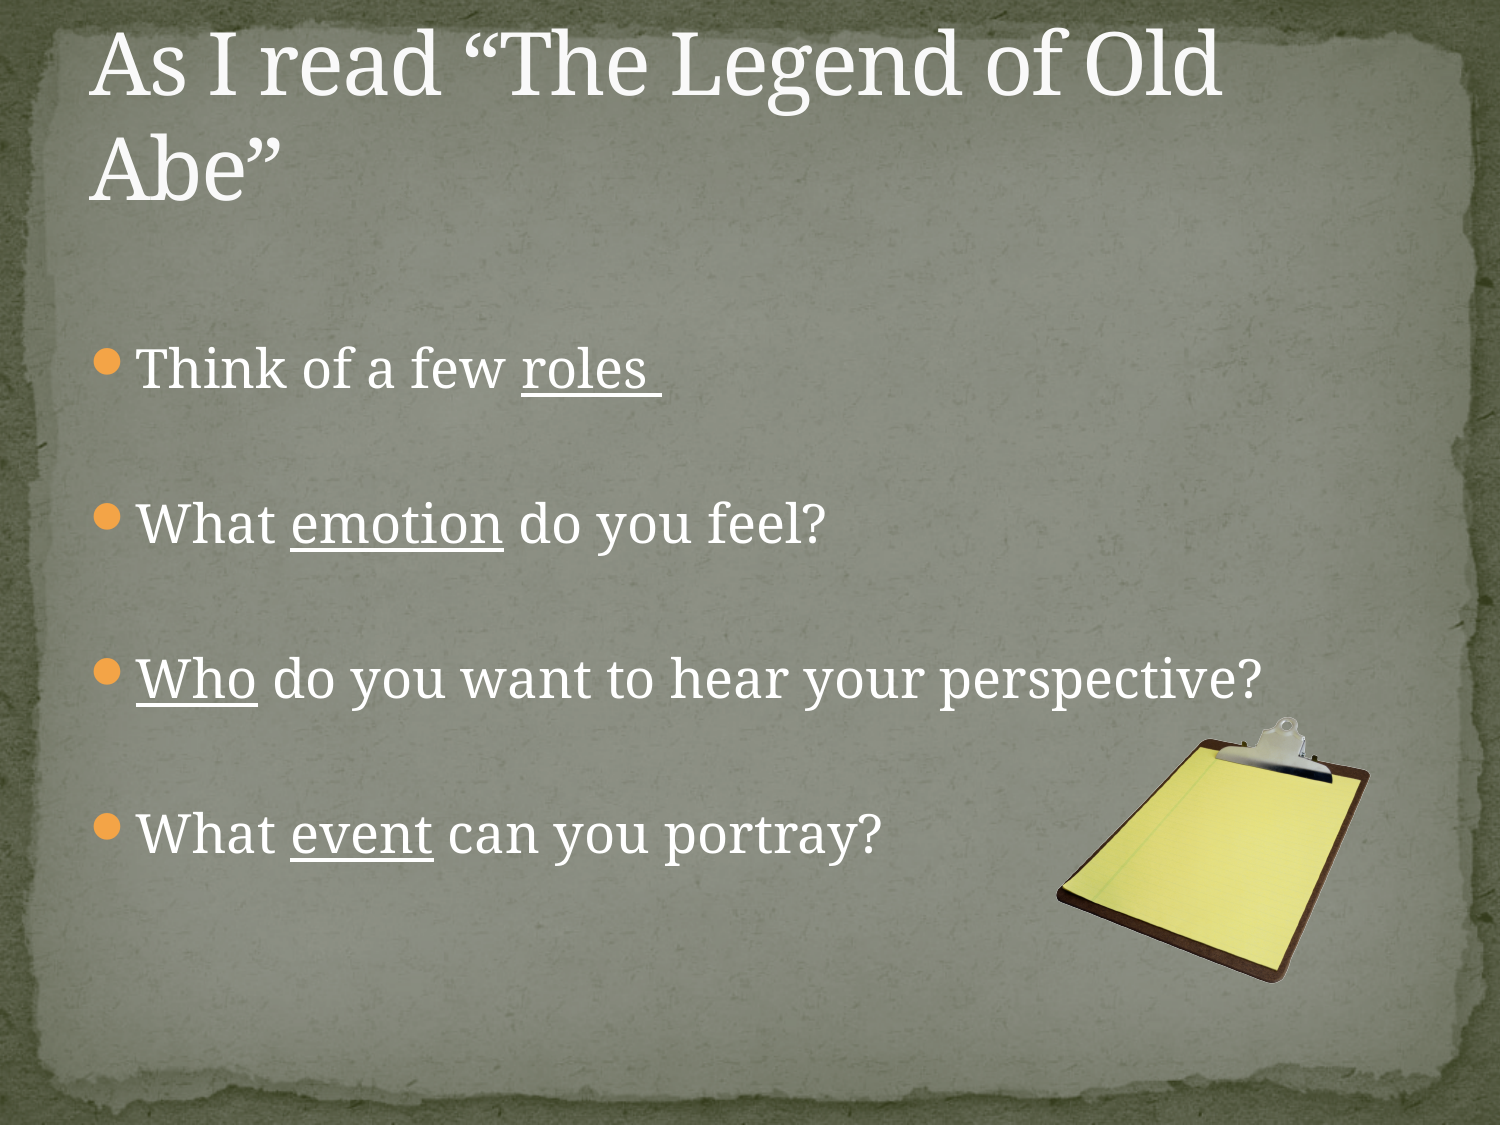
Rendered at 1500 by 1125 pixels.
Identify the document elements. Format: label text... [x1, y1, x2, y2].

list Think of a few roles What emotion do you feel? Who do you want to hear your perspective? What event can you portray? [75, 249, 1425, 1000]
picture [1050, 712, 1376, 988]
title As I read “The Legend of Old Abe” [74, 24, 1425, 225]
